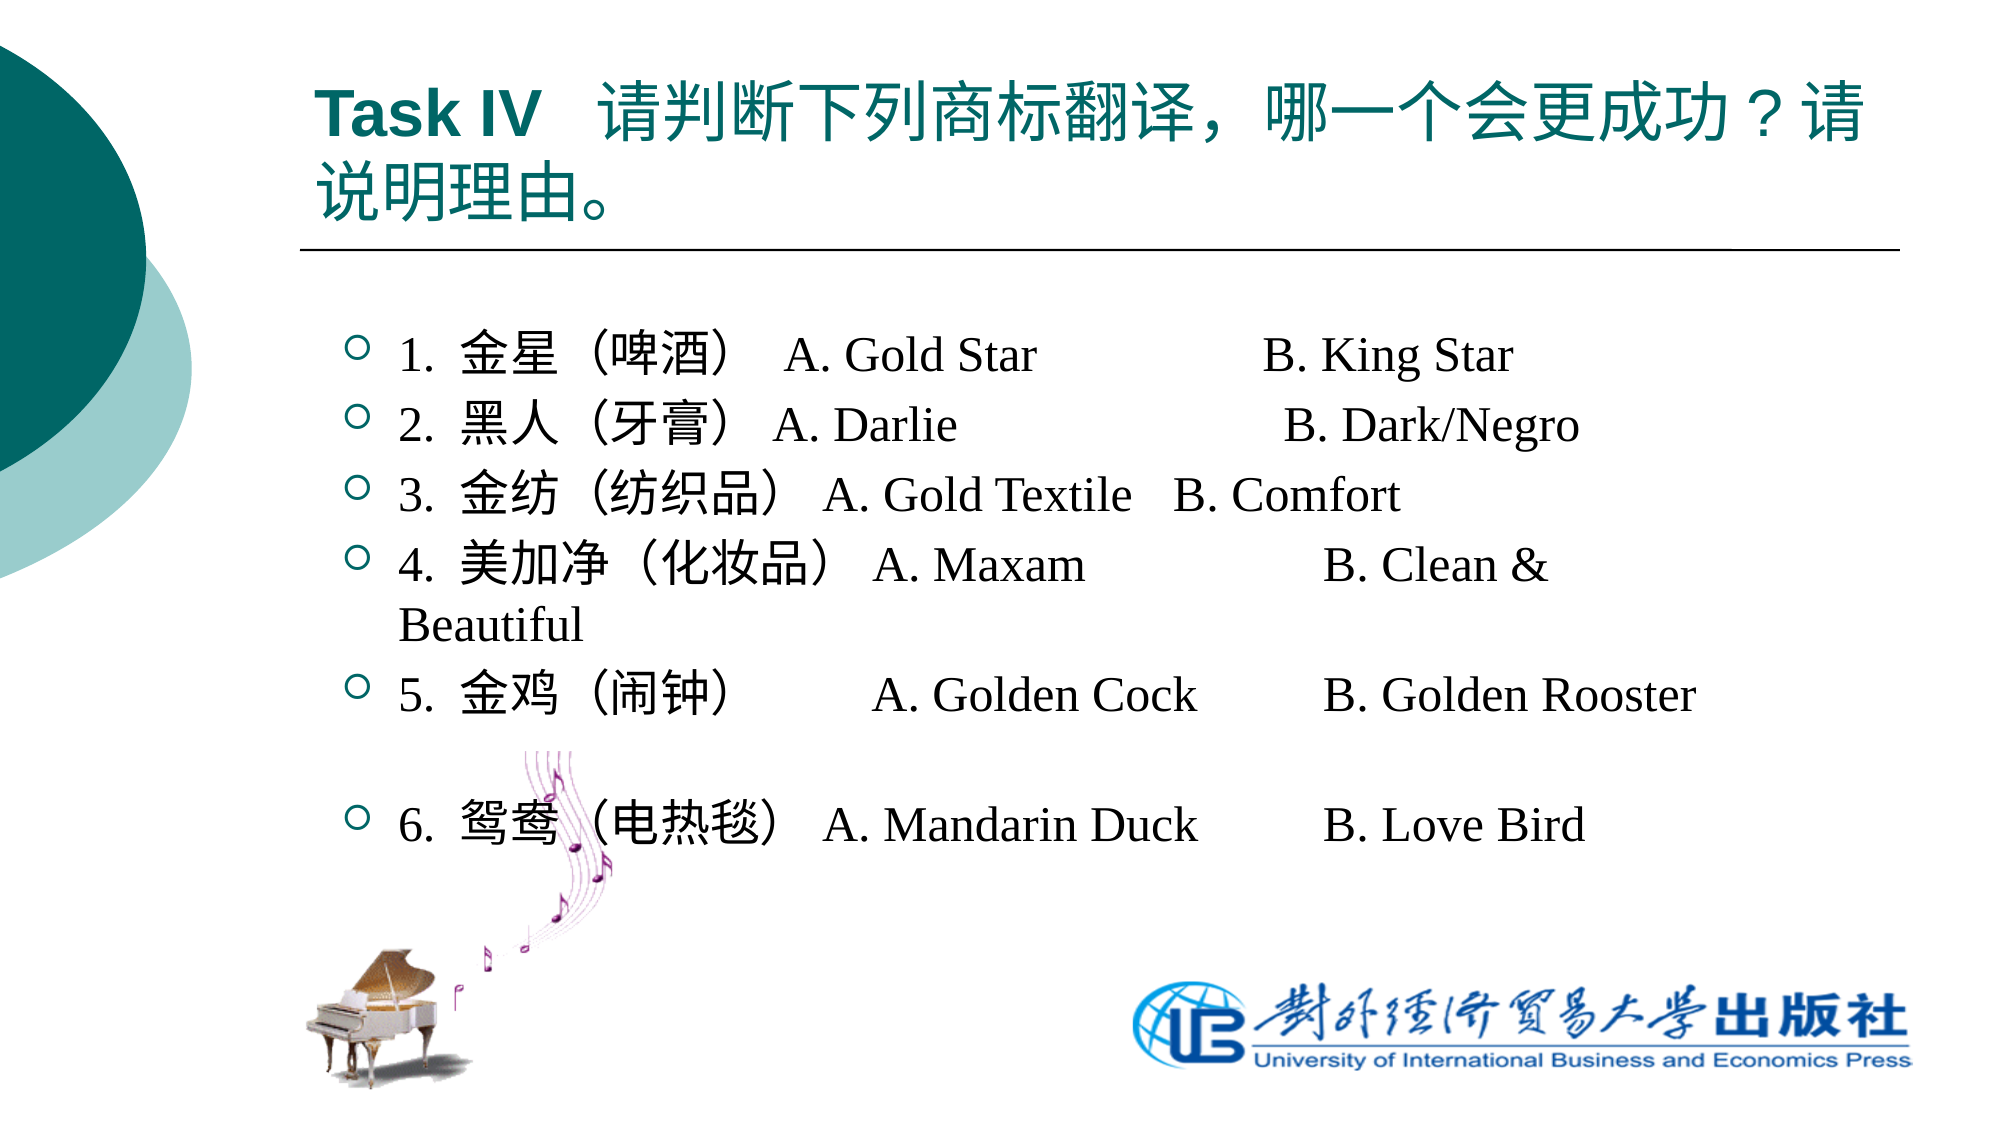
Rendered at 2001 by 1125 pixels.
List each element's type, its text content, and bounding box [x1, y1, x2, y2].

picture [302, 751, 644, 1093]
picture [1054, 922, 2000, 1125]
title Task IV 请判断下列商标翻译，哪一个会更成功?请说明理由。 [299, 49, 1900, 238]
list 1. 金星（啤酒） A. Gold Star B. King Star 2. 黑人（牙膏）A. Darlie B. Dark/Negro 3. 金纺（纺织品）A. Gold Textile B. Comfort 4. 美加净（化妆品）A. Maxam B. Clean & Beautiful 5. 金鸡（闹钟） A. Golden Cock B. Golden Rooster 6. 鸳鸯（电热毯）A. Mandarin Duck B. Love Bird [326, 314, 1751, 989]
